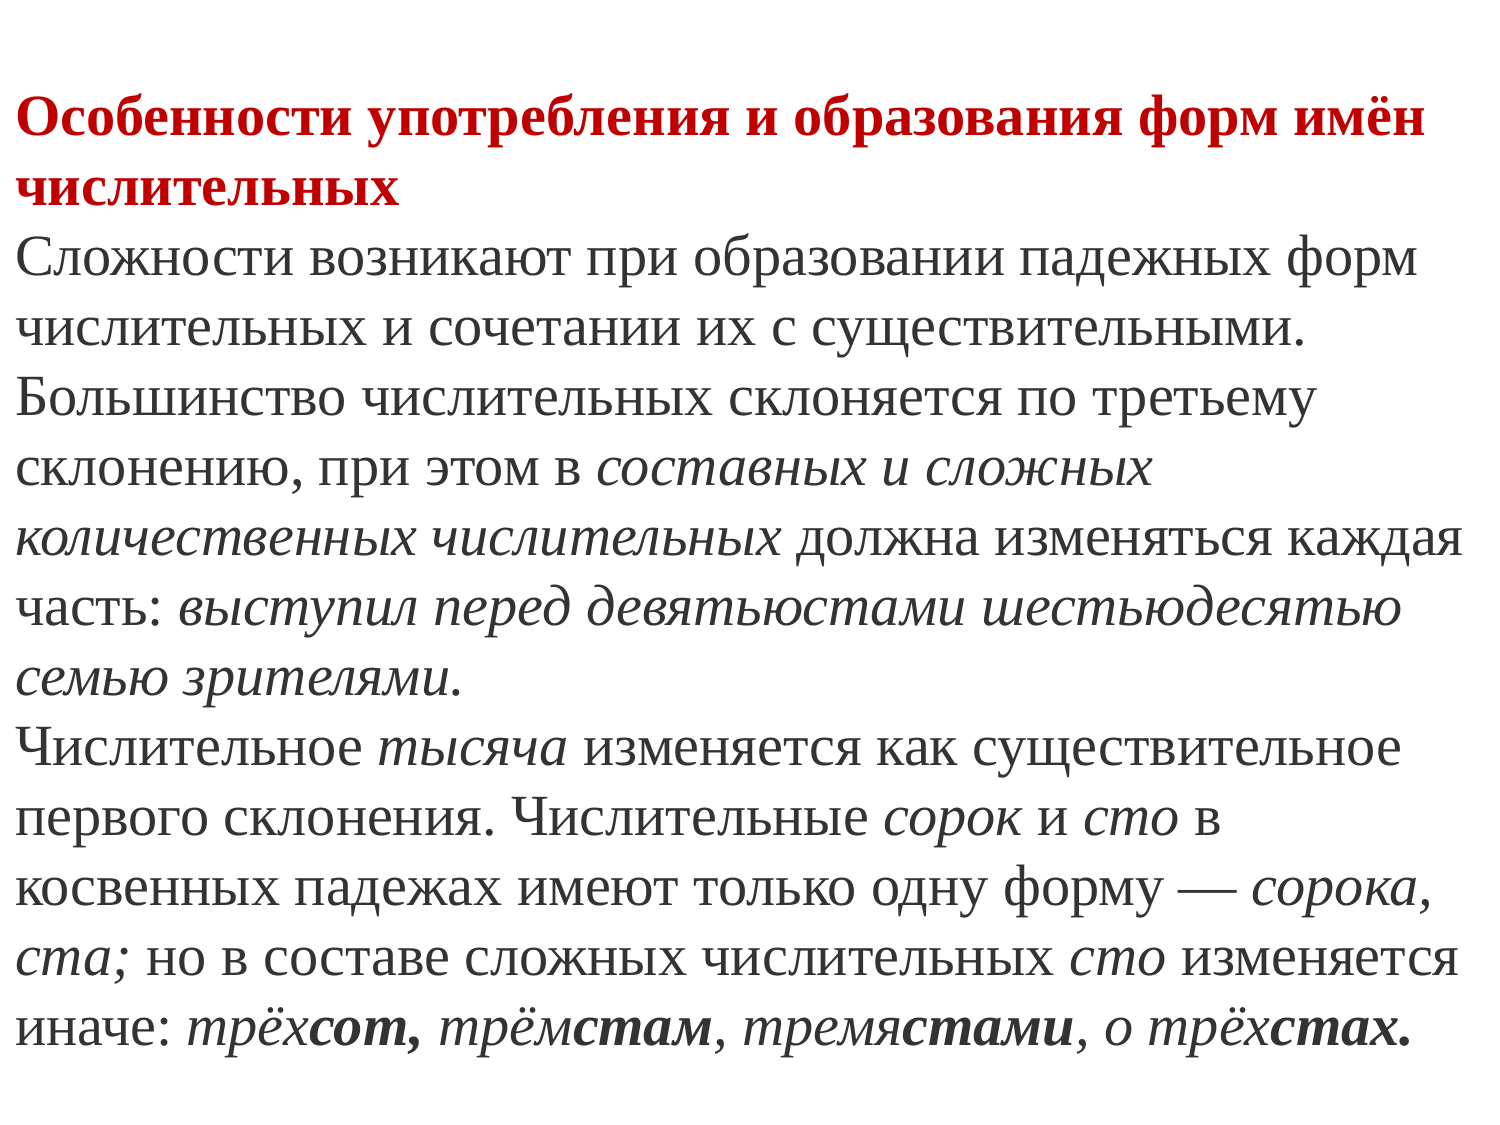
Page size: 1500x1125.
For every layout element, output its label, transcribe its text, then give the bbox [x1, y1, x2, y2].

text_box Особенности употребления и образования форм имён числительных Сложности возникают при образовании падежных форм числительных и сочетании их с существительными. Большинство числительных склоняется по третьему склонению, при этом в составных и сложных количественных числительных должна изменяться каждая часть: выступил перед девятьюстами шестьюдесятью семью зрителями. Числительное тысяча изменяется как существительное первого склонения. Числительные сорок и сто в косвенных падежах имеют только одну форму — сорока, ста; но в составе сложных числительных сто изменяется иначе: трёхсот, трёмстам, тремястами, о трёхстах. [0, 69, 1500, 1065]
